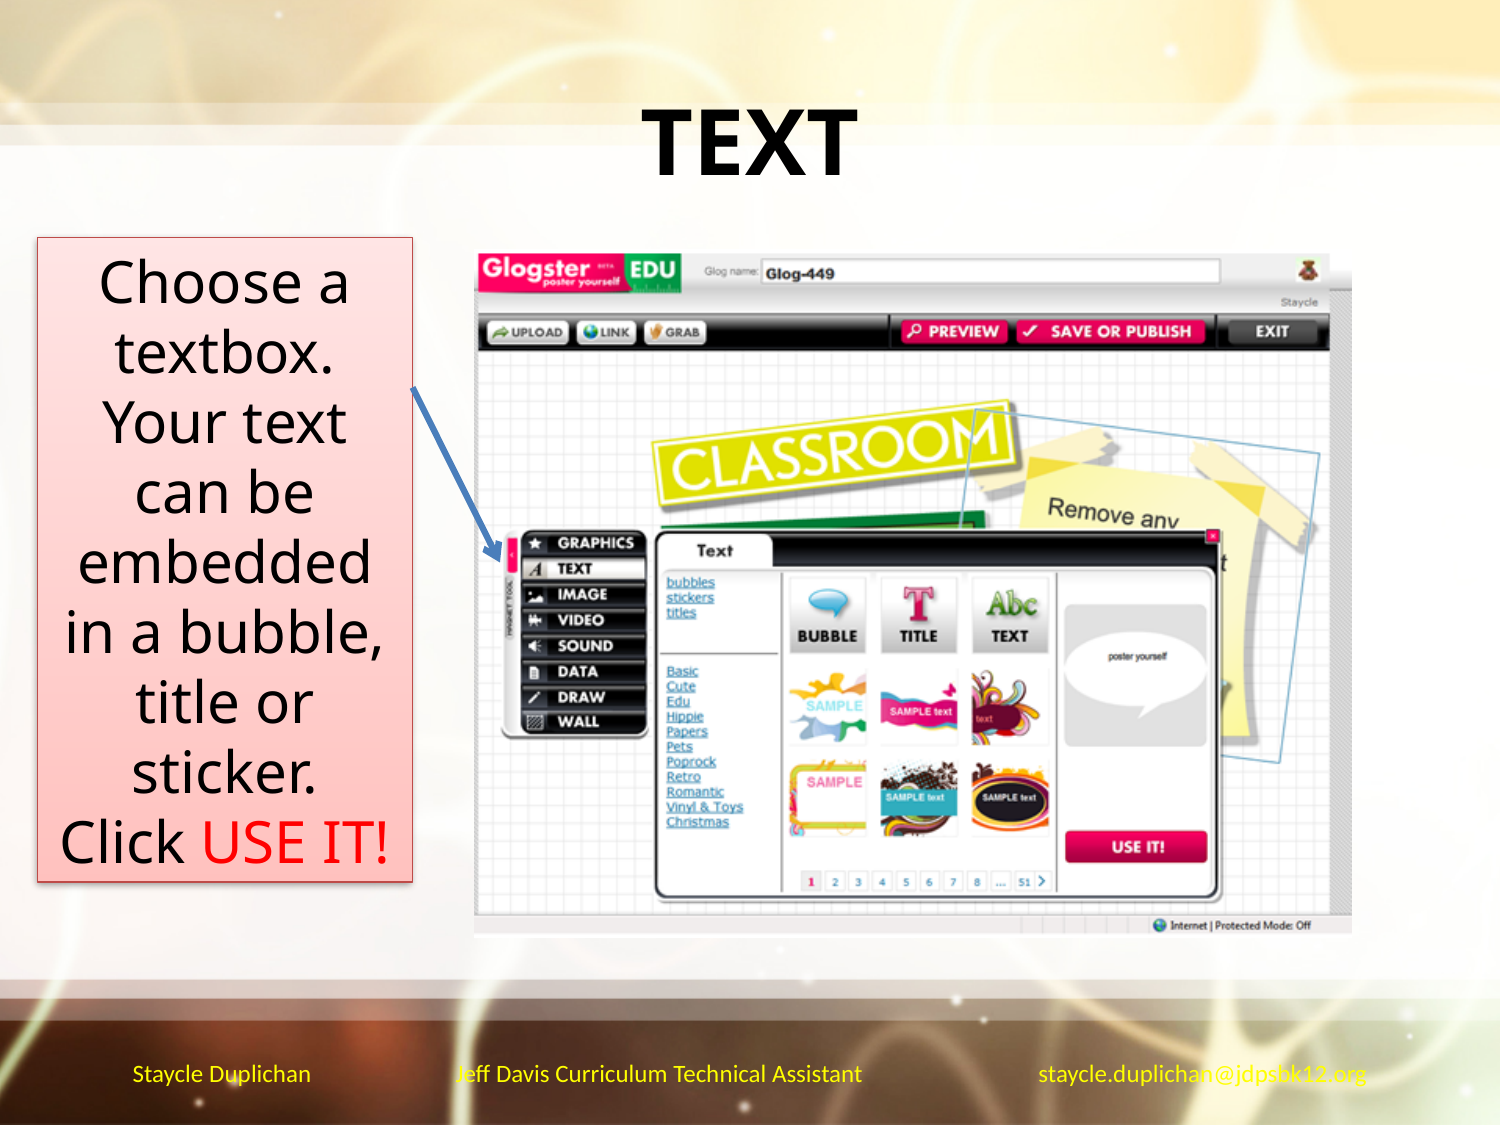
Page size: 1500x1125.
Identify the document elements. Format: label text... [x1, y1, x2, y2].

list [474, 249, 1352, 938]
picture [0, 0, 1500, 1125]
text_box Choose a textbox. Your text can be embedded in a bubble, title or sticker. Click USE IT! [37, 237, 413, 883]
title TEXT [75, 45, 1425, 233]
footer Staycle Duplichan Jeff Davis Curriculum Technical Assistant staycle.duplichan@jdpsbk12.org [50, 1042, 1450, 1103]
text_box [368, 430, 544, 519]
